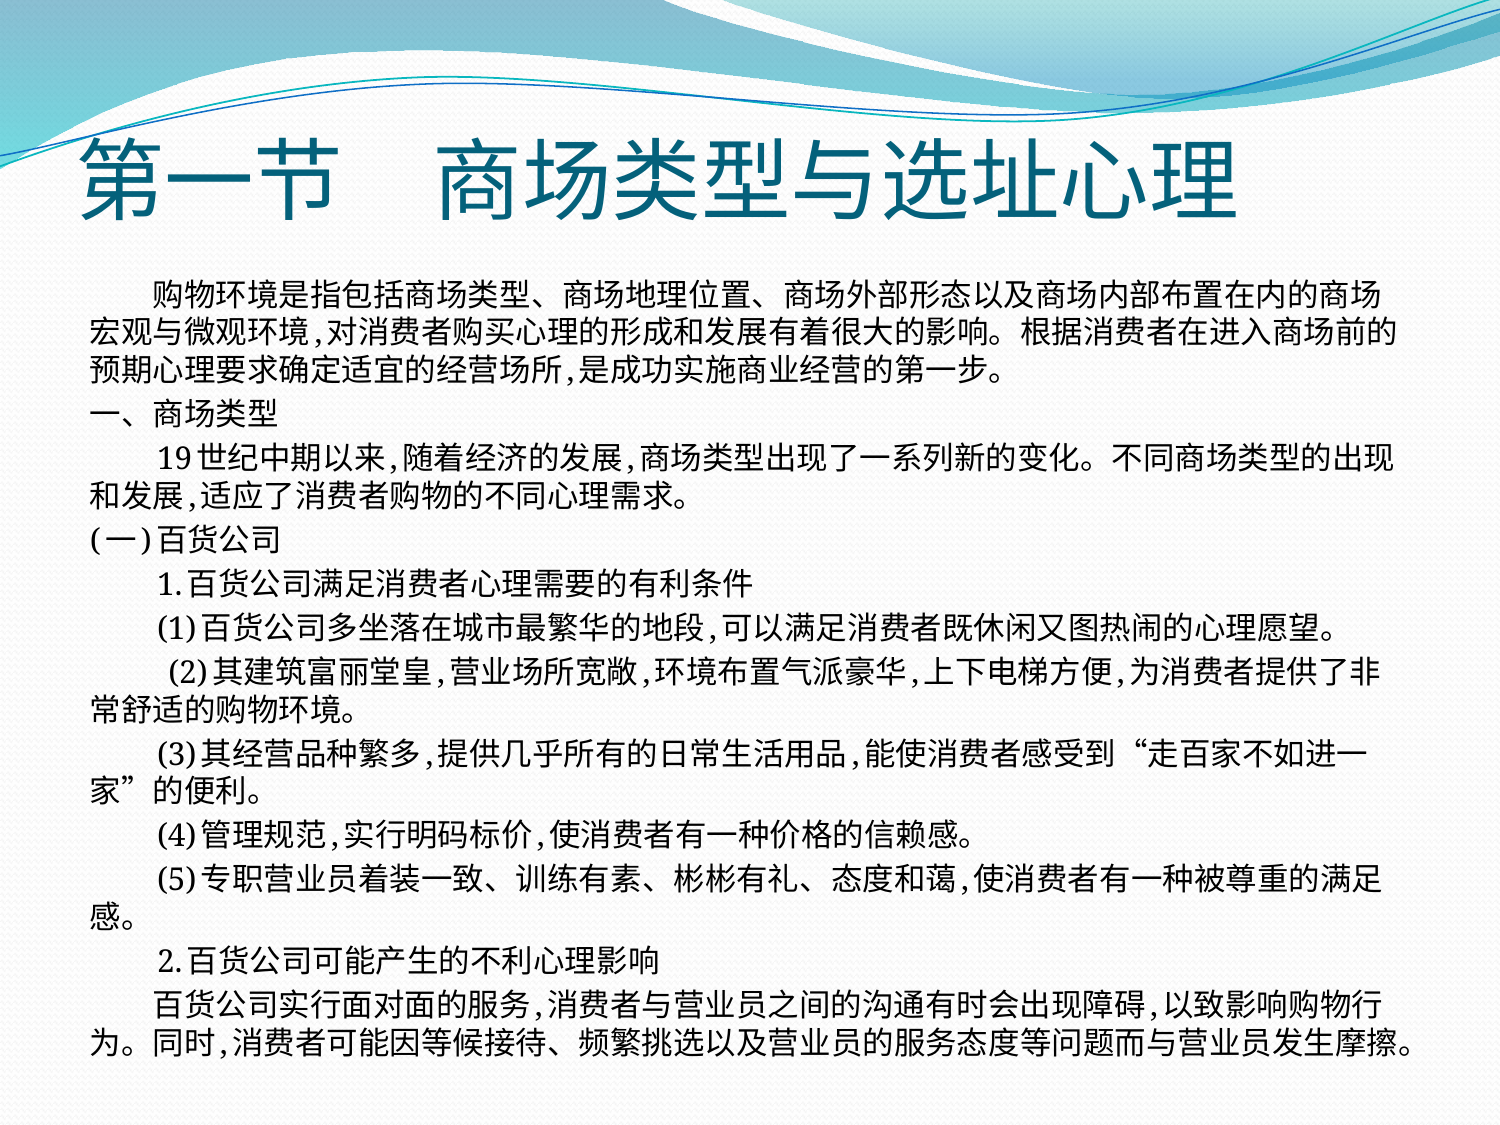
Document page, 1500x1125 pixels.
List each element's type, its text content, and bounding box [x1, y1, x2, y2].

title 第一节 商场类型与选址心理 [75, 115, 1425, 232]
list 购物环境是指包括商场类型、商场地理位置、商场外部形态以及商场内部布置在内的商场宏观与微观环境,对消费者购买心理的形成和发展有着很大的影响。根据消费者在进入商场前的预期心理要求确定适宜的经营场所,是成功实施商业经营的第一步。 一、商场类型 19世纪中期以来,随着经济的发展,商场类型出现了一系列新的变化。不同商场类型的出现和发展,适应了消费者购物的不同心理需求。 (一)百货公司 1.百货公司满足消费者心理需要的有利条件 (1)百货公司多坐落在城市最繁华的地段,可以满足消费者既休闲又图热闹的心理愿望。 (2)其建筑富丽堂皇,营业场所宽敞,环境布置气派豪华,上下电梯方便,为消费者提供了非常舒适的购物环境。 (3)其经营品种繁多,提供几乎所有的日常生活用品,能使消费者感受到“走百家不如进一家”的便利。 (4)管理规范,实行明码标价,使消费者有一种价格的信赖感。 (5)专职营业员着装一致、训练有素、彬彬有礼、态度和蔼,使消费者有一种被尊重的满足感。 2.百货公司可能产生的不利心理影响 百货公司实行面对面的服务,消费者与营业员之间的沟通有时会出现障碍,以致影响购物行为。同时,消费者可能因等候接待、频繁挑选以及营业员的服务态度等问题而与营业员发生摩擦。 [75, 267, 1425, 1106]
